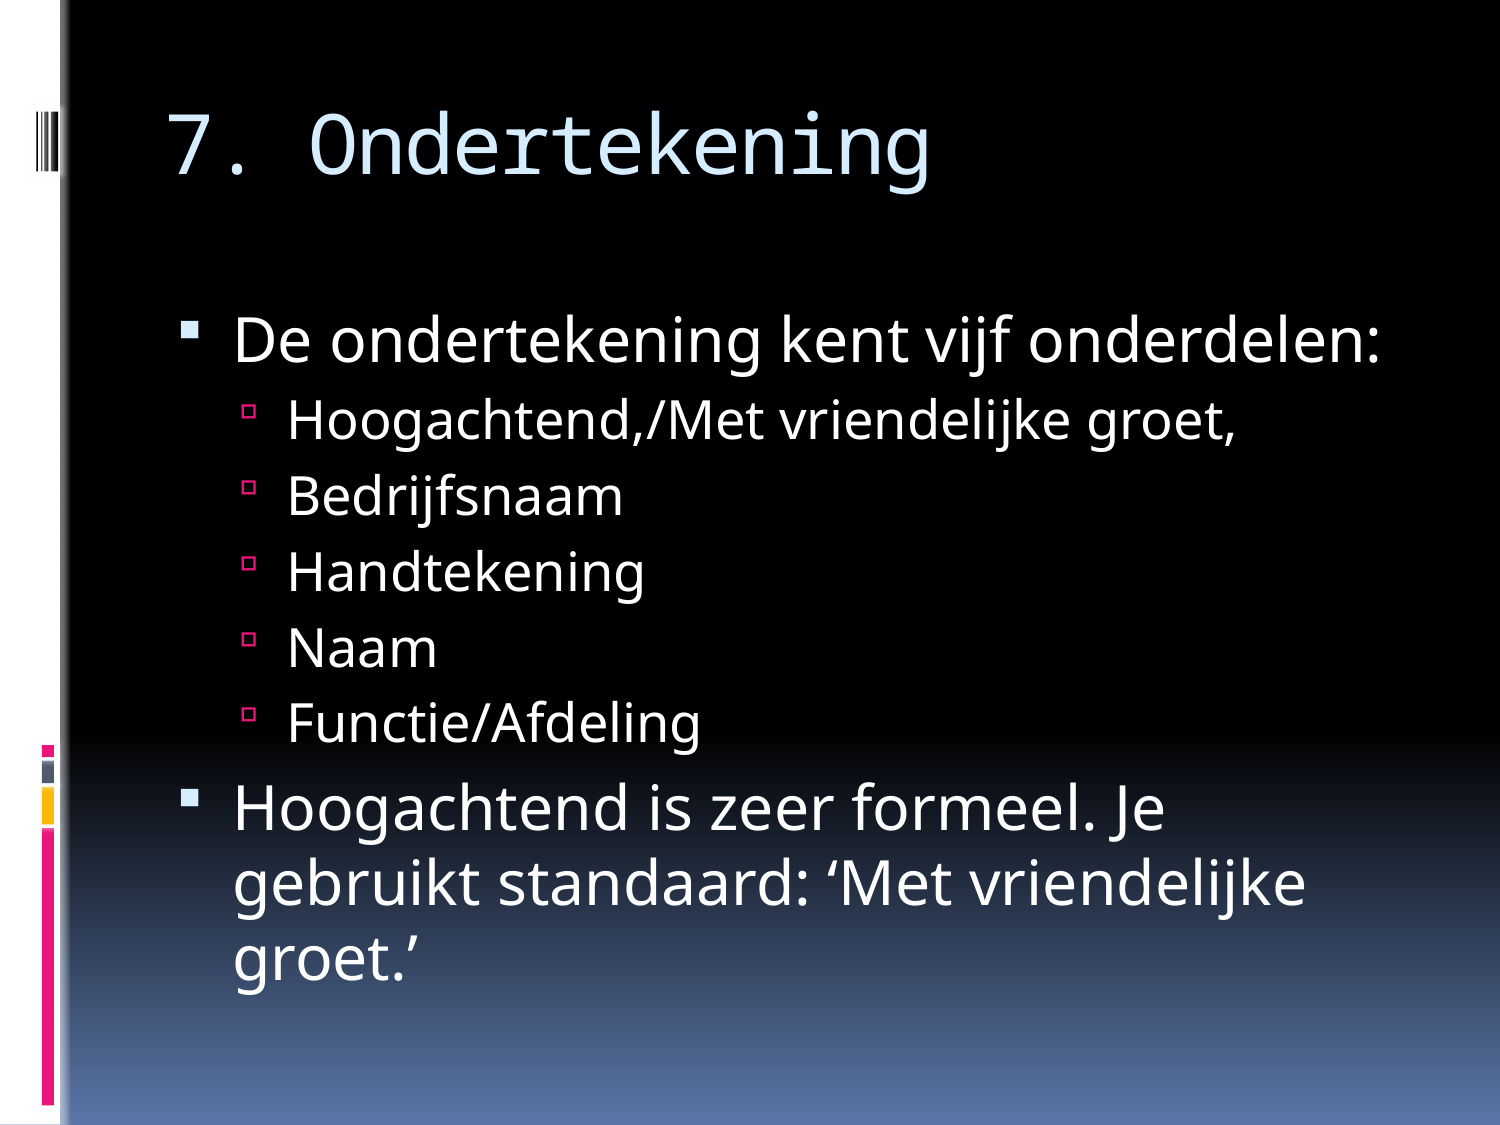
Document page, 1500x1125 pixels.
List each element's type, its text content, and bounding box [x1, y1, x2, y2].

list De ondertekening kent vijf onderdelen: Hoogachtend,/Met vriendelijke groet, Bedrijfsnaam Handtekening Naam Functie/Afdeling Hoogachtend is zeer formeel. Je gebruikt standaard: ‘Met vriendelijke groet.’ [150, 292, 1425, 1043]
title 7. Ondertekening [150, 83, 1425, 234]
